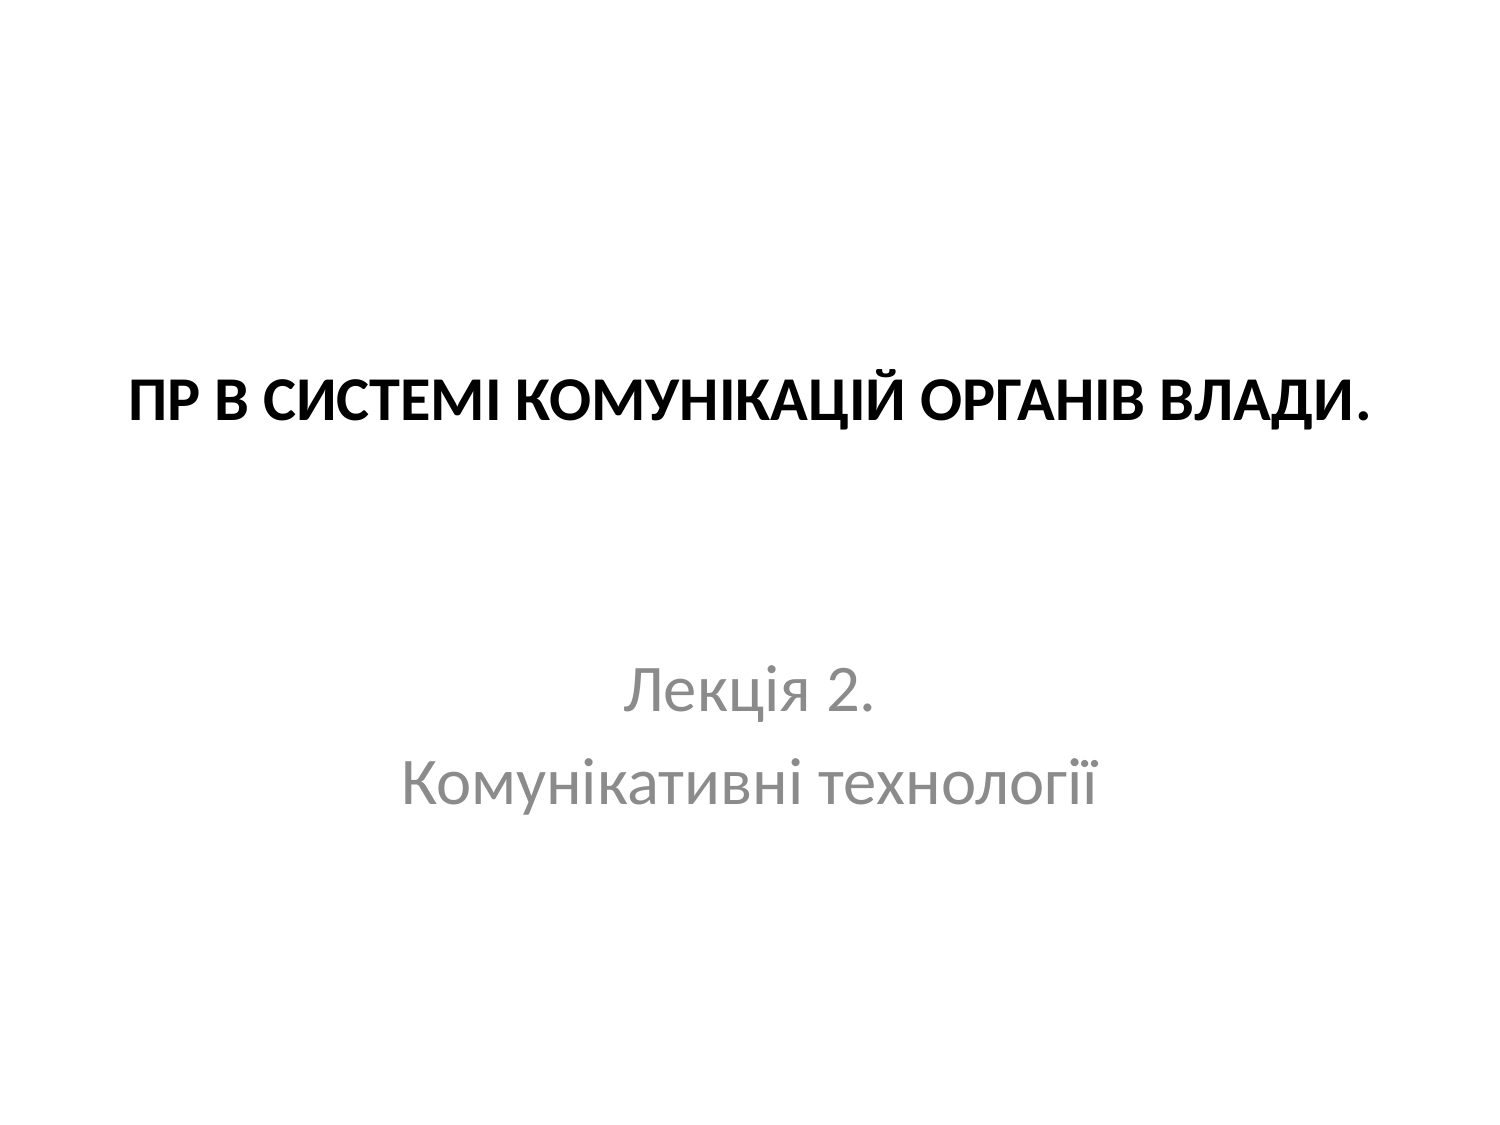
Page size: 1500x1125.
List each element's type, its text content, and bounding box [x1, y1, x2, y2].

title ПР в СИСТЕМІ КОМУНІКАЦІЙ ОРГАНІВ ВЛАДИ. [112, 349, 1388, 591]
subtitle Лекція 2. Комунікативні технології [225, 637, 1275, 925]
